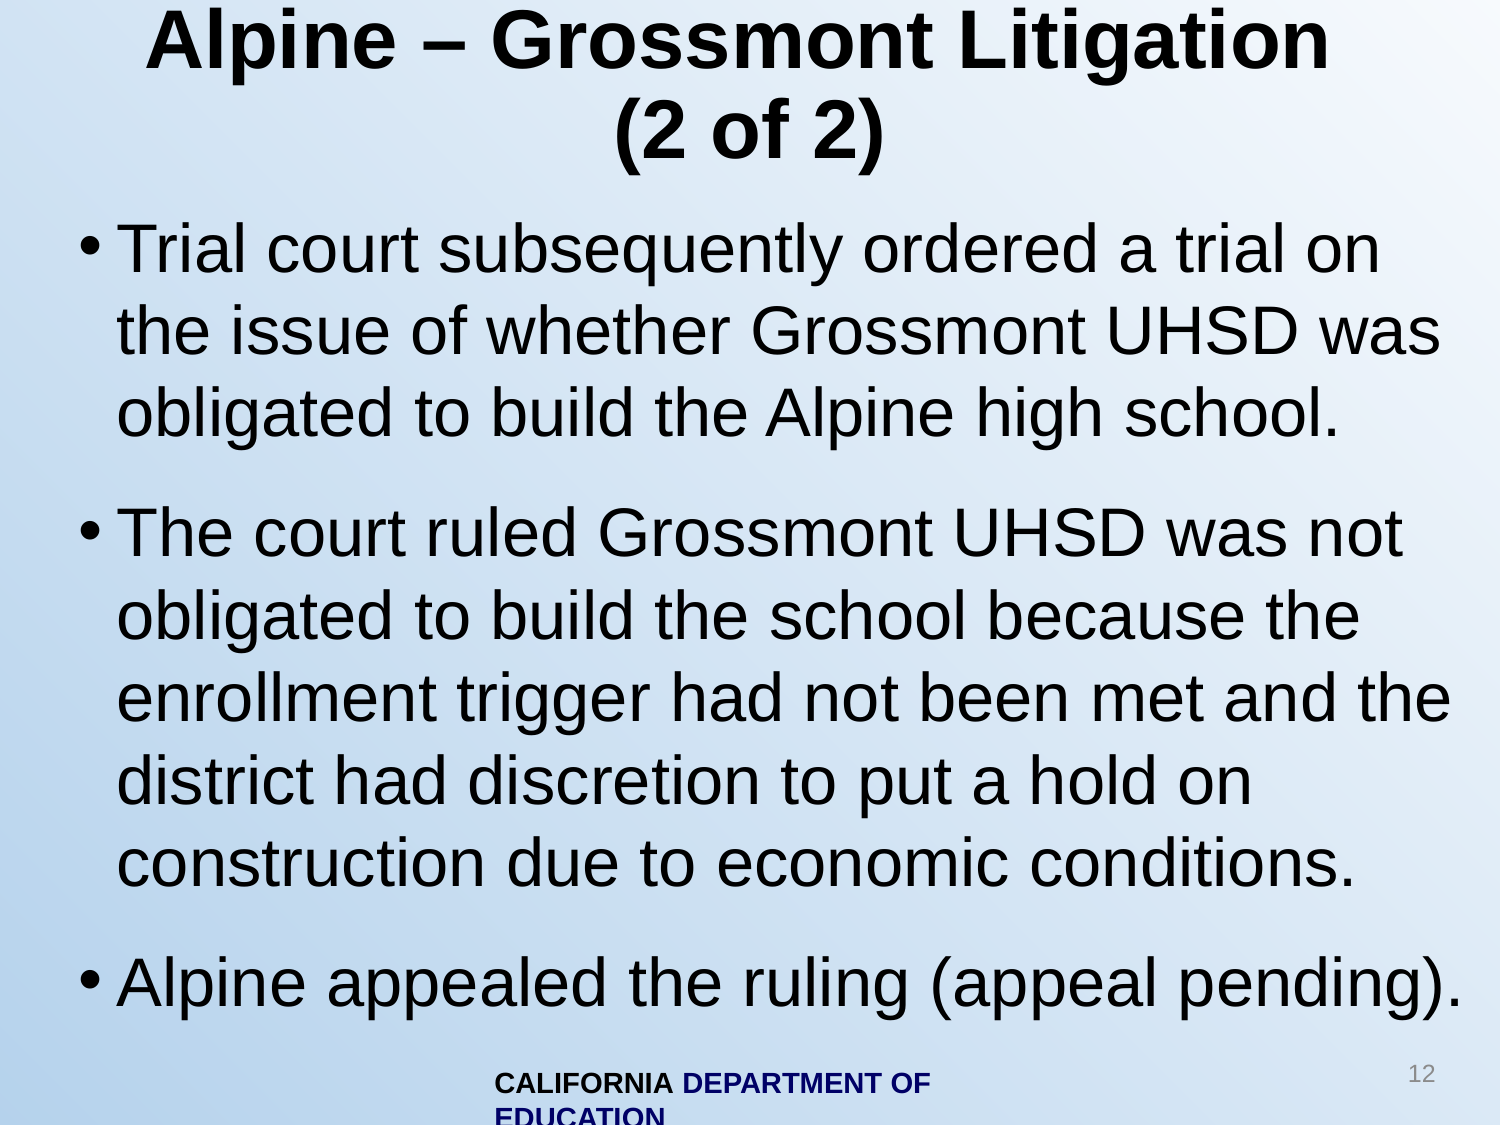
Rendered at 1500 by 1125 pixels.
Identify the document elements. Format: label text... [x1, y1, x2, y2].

slide_number 12 [1113, 1042, 1451, 1103]
list Trial court subsequently ordered a trial on the issue of whether Grossmont UHSD was obligated to build the Alpine high school. The court ruled Grossmont UHSD was not obligated to build the school because the enrollment trigger had not been met and the district had discretion to put a hold on construction due to economic conditions. Alpine appealed the ruling (appeal pending). [64, 195, 1486, 1021]
title Alpine – Grossmont Litigation (2 of 2) [0, 0, 1500, 174]
